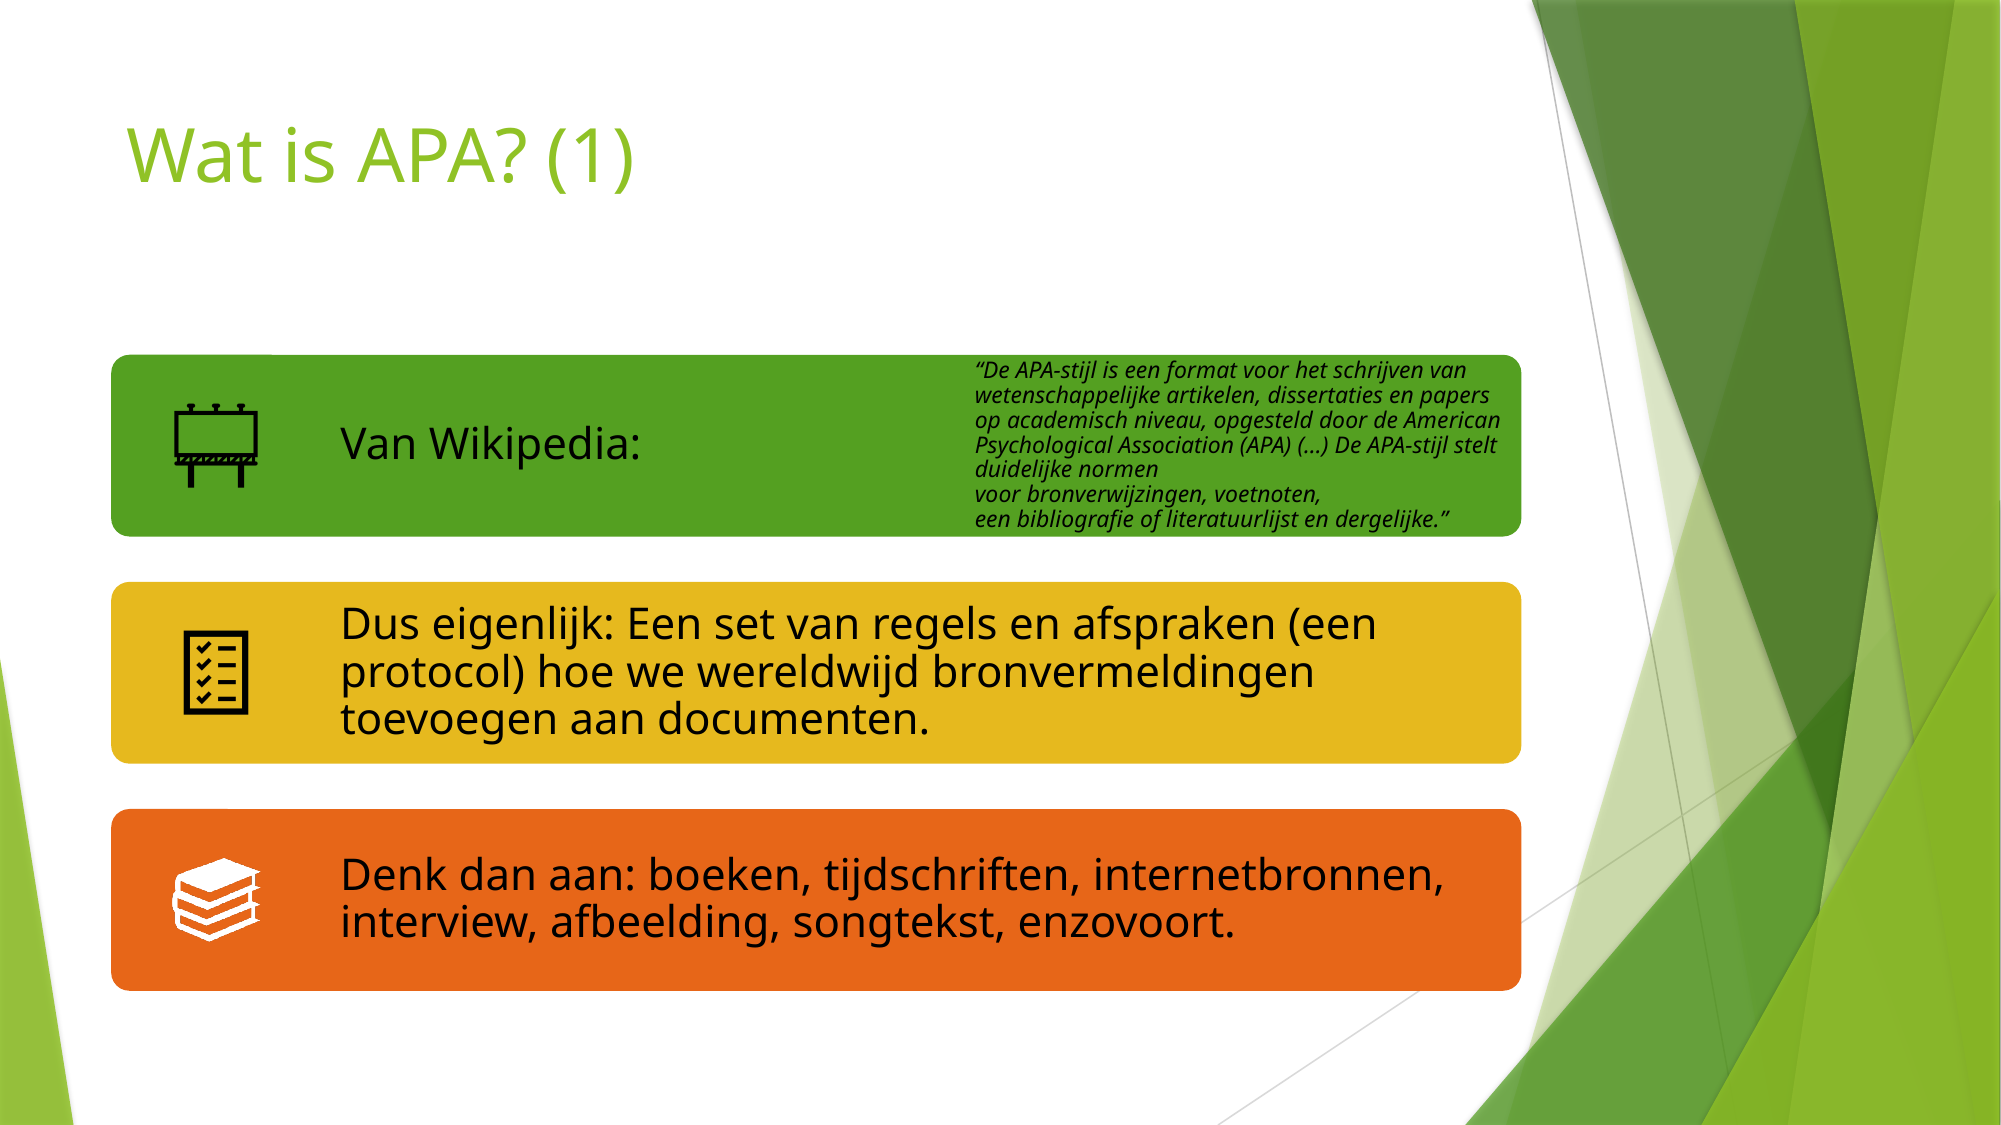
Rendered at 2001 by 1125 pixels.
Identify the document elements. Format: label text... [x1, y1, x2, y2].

title Wat is APA? (1) [111, 99, 1522, 317]
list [110, 353, 1522, 992]
